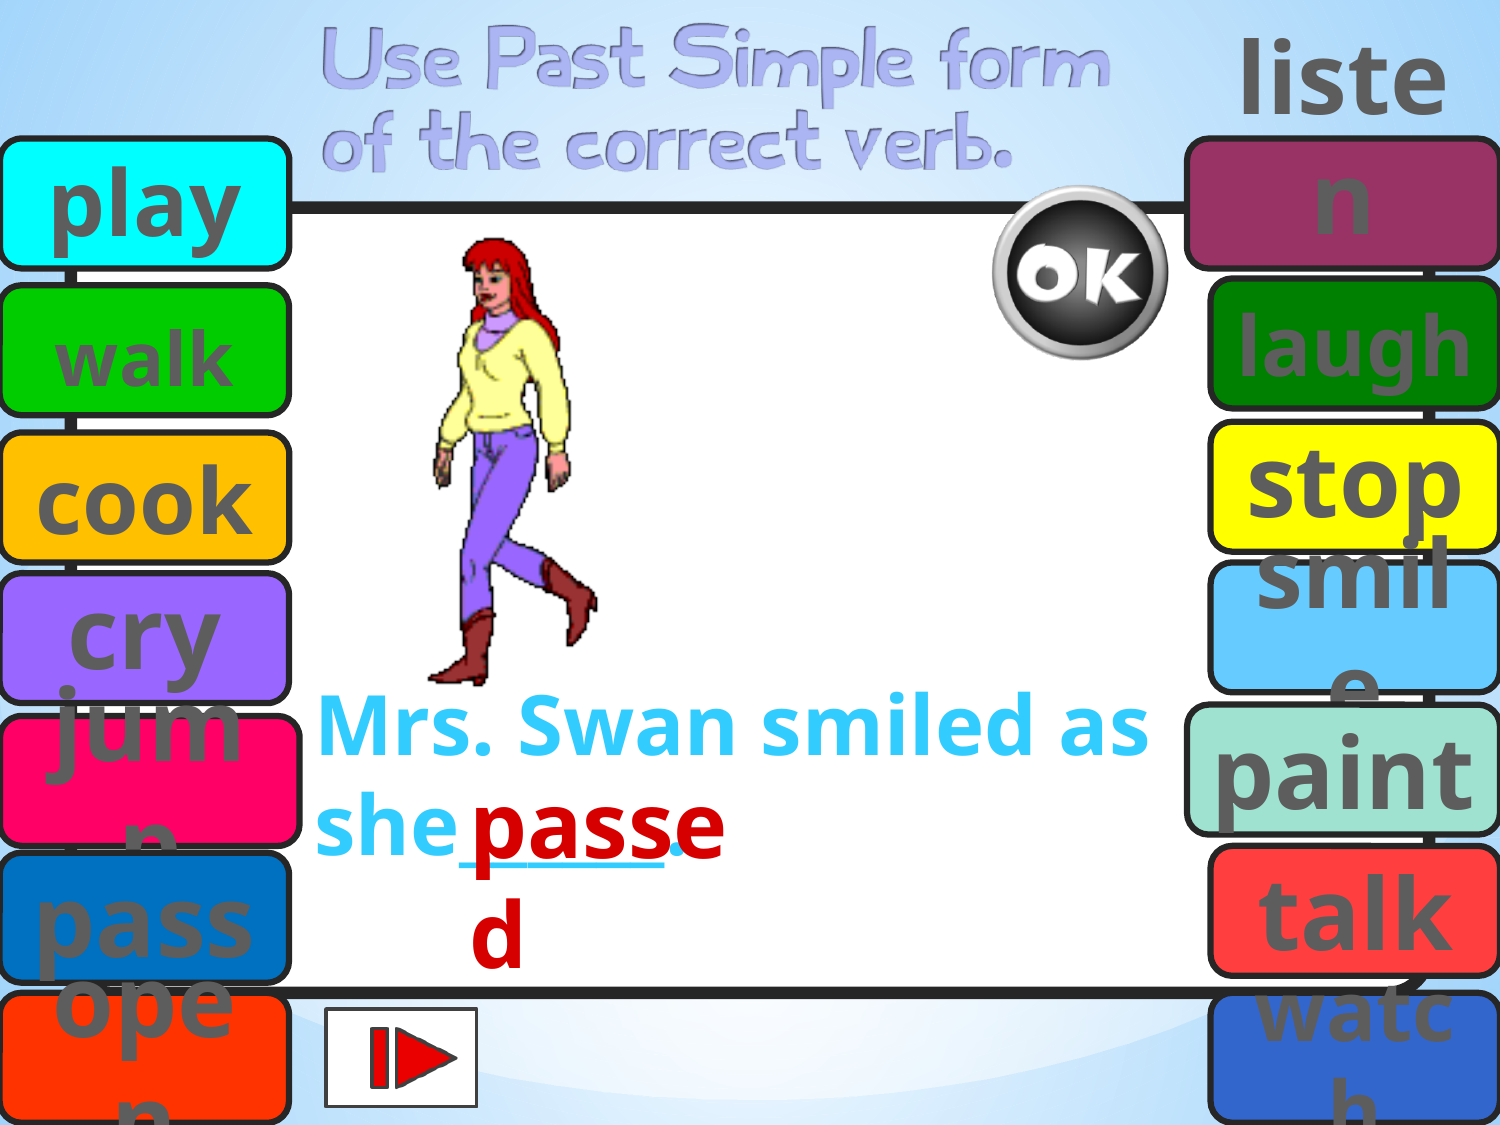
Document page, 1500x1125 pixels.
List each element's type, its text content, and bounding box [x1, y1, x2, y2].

text_box talk [1209, 844, 1500, 978]
text_box passed [454, 759, 784, 995]
text_box cook [0, 431, 291, 564]
text_box [1253, 836, 1431, 844]
picture [990, 183, 1169, 361]
text_box laugh [1209, 277, 1500, 410]
text_box pass [0, 851, 291, 984]
text_box [69, 836, 454, 995]
text_box smile [1209, 561, 1500, 694]
text_box open [0, 991, 291, 1125]
text_box jump [0, 714, 301, 848]
text_box cry [0, 571, 291, 705]
text_box play [0, 137, 291, 270]
picture [351, 233, 620, 693]
text_box Mrs. Swan smiled as she______. [299, 664, 1253, 880]
text_box paint [1185, 703, 1500, 836]
text_box listen [1185, 137, 1500, 270]
text_box walk [0, 283, 291, 417]
picture [300, 3, 1124, 180]
text_box watch [1209, 991, 1500, 1125]
text_box [784, 880, 1422, 995]
text_box [69, 206, 1431, 726]
text_box stop [1209, 420, 1500, 553]
picture [324, 1007, 478, 1109]
